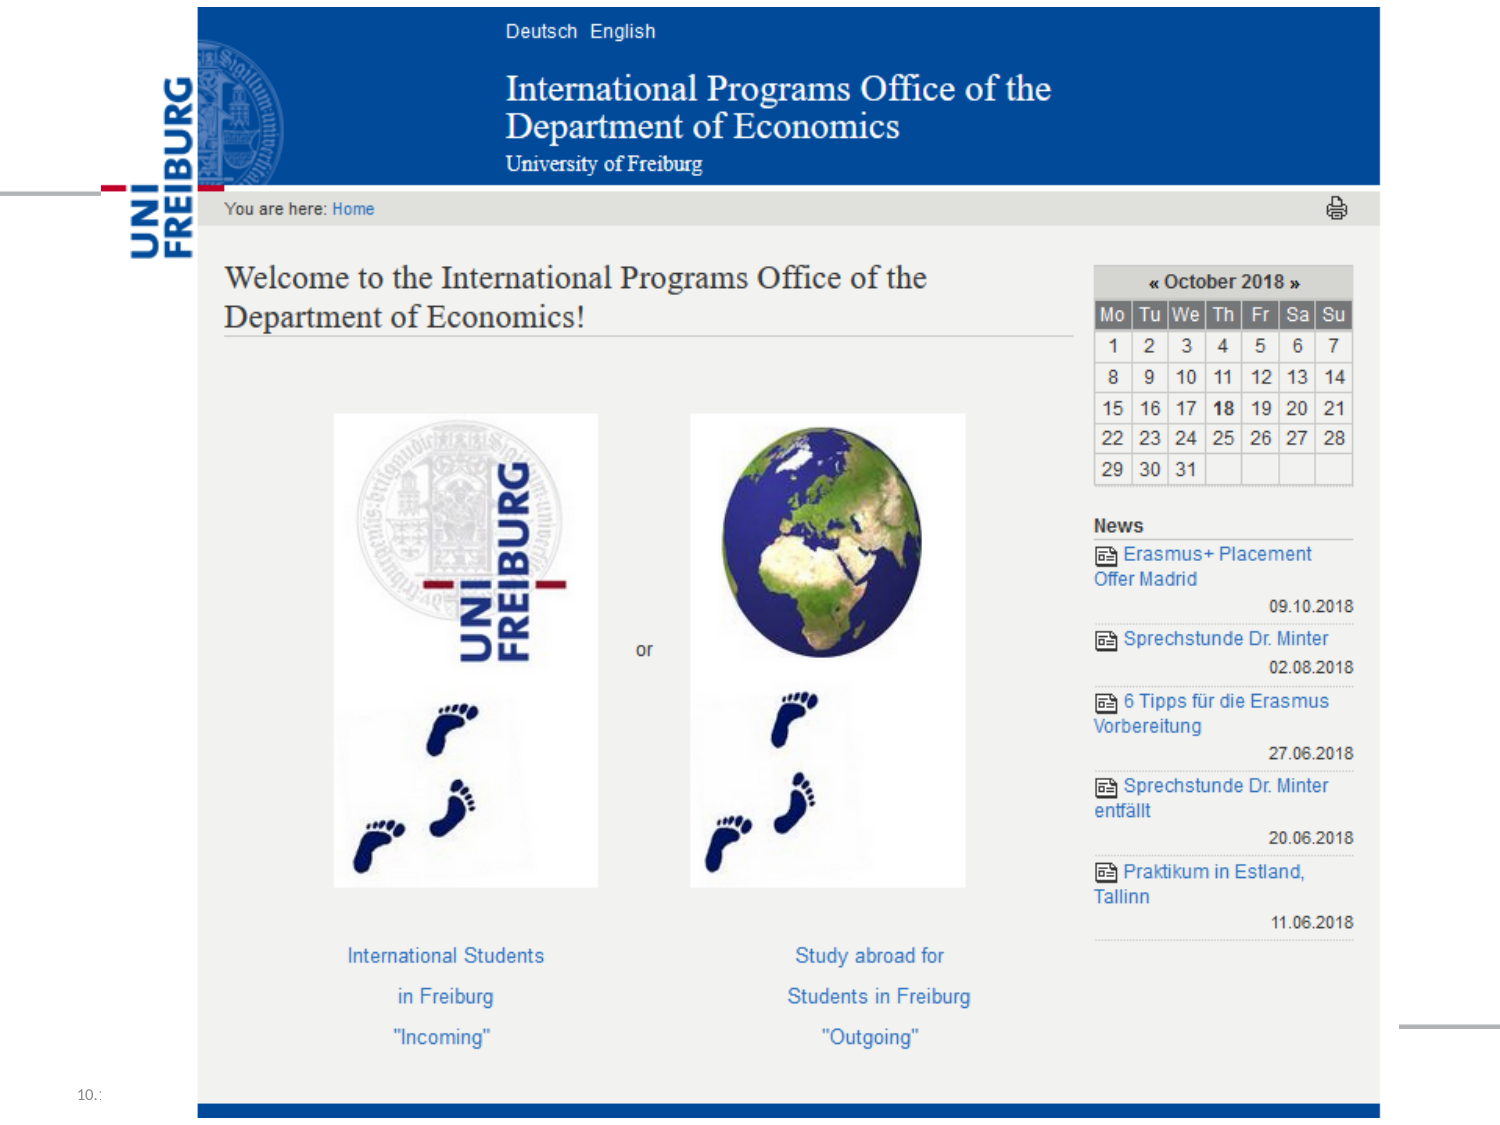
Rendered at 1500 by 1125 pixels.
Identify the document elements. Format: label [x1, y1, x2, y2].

picture [0, 0, 1500, 1125]
slide_number [76, 1074, 96, 1114]
